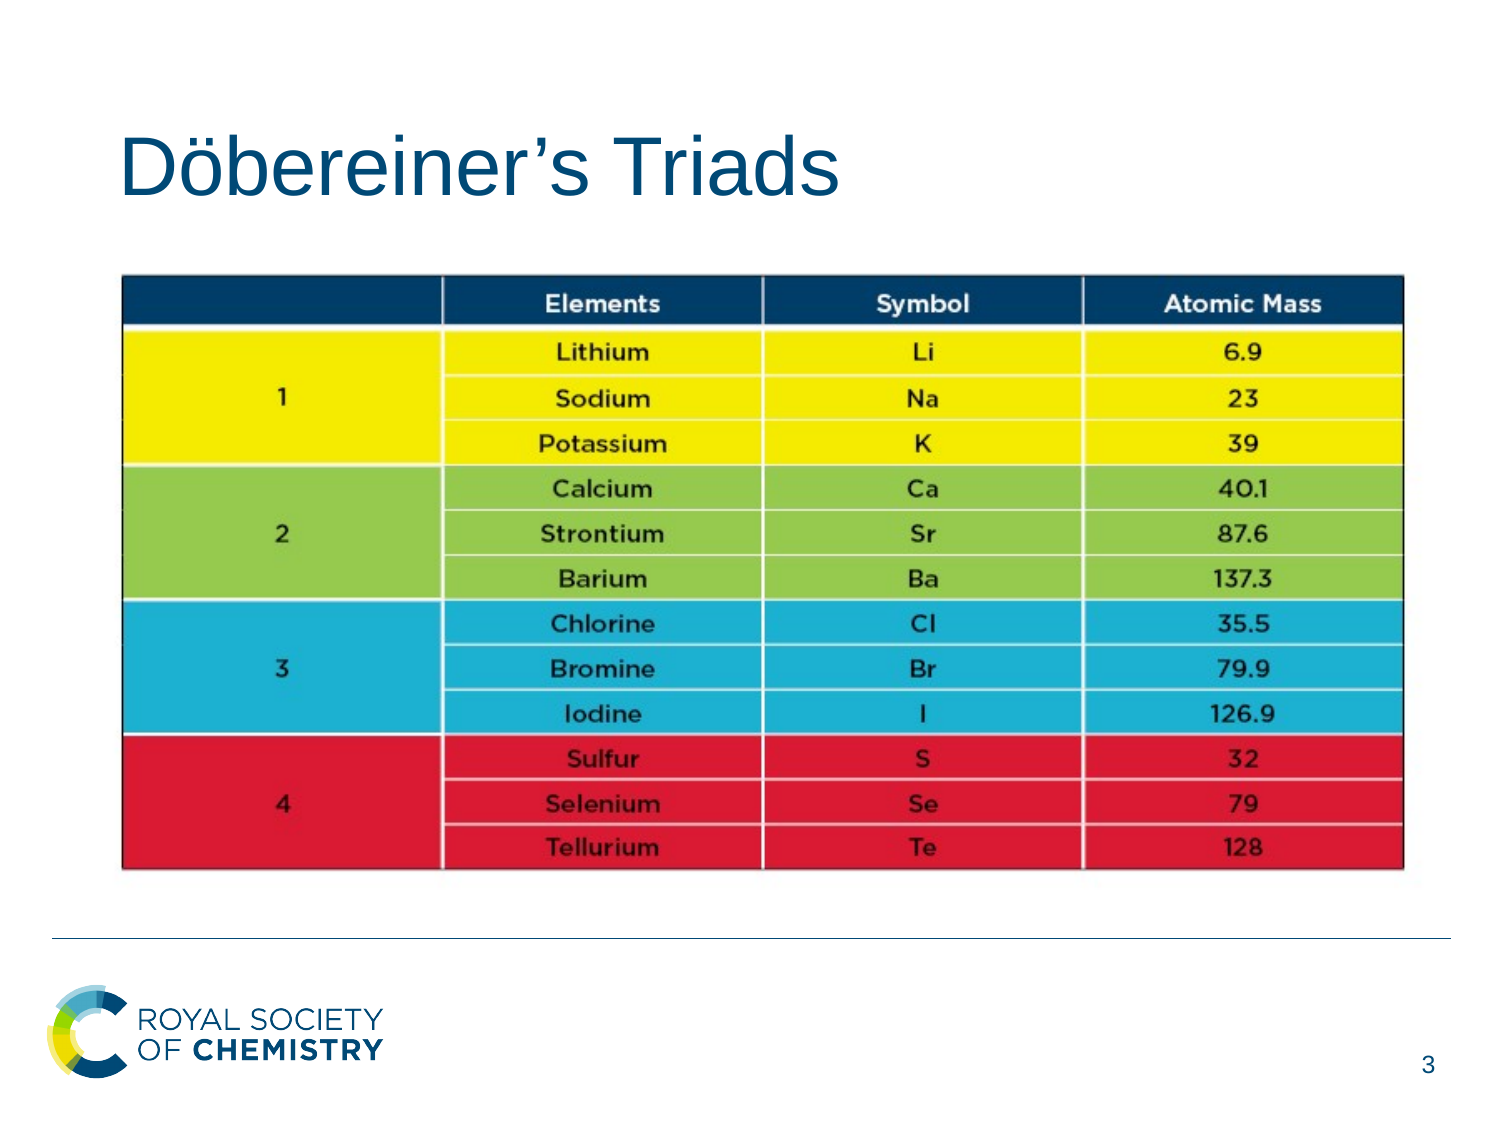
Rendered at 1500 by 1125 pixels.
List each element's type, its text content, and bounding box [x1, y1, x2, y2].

picture [0, 938, 430, 1125]
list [62, 221, 1463, 908]
slide_number 3 [1113, 1033, 1451, 1094]
title Döbereiner’s Triads [103, 59, 1397, 221]
